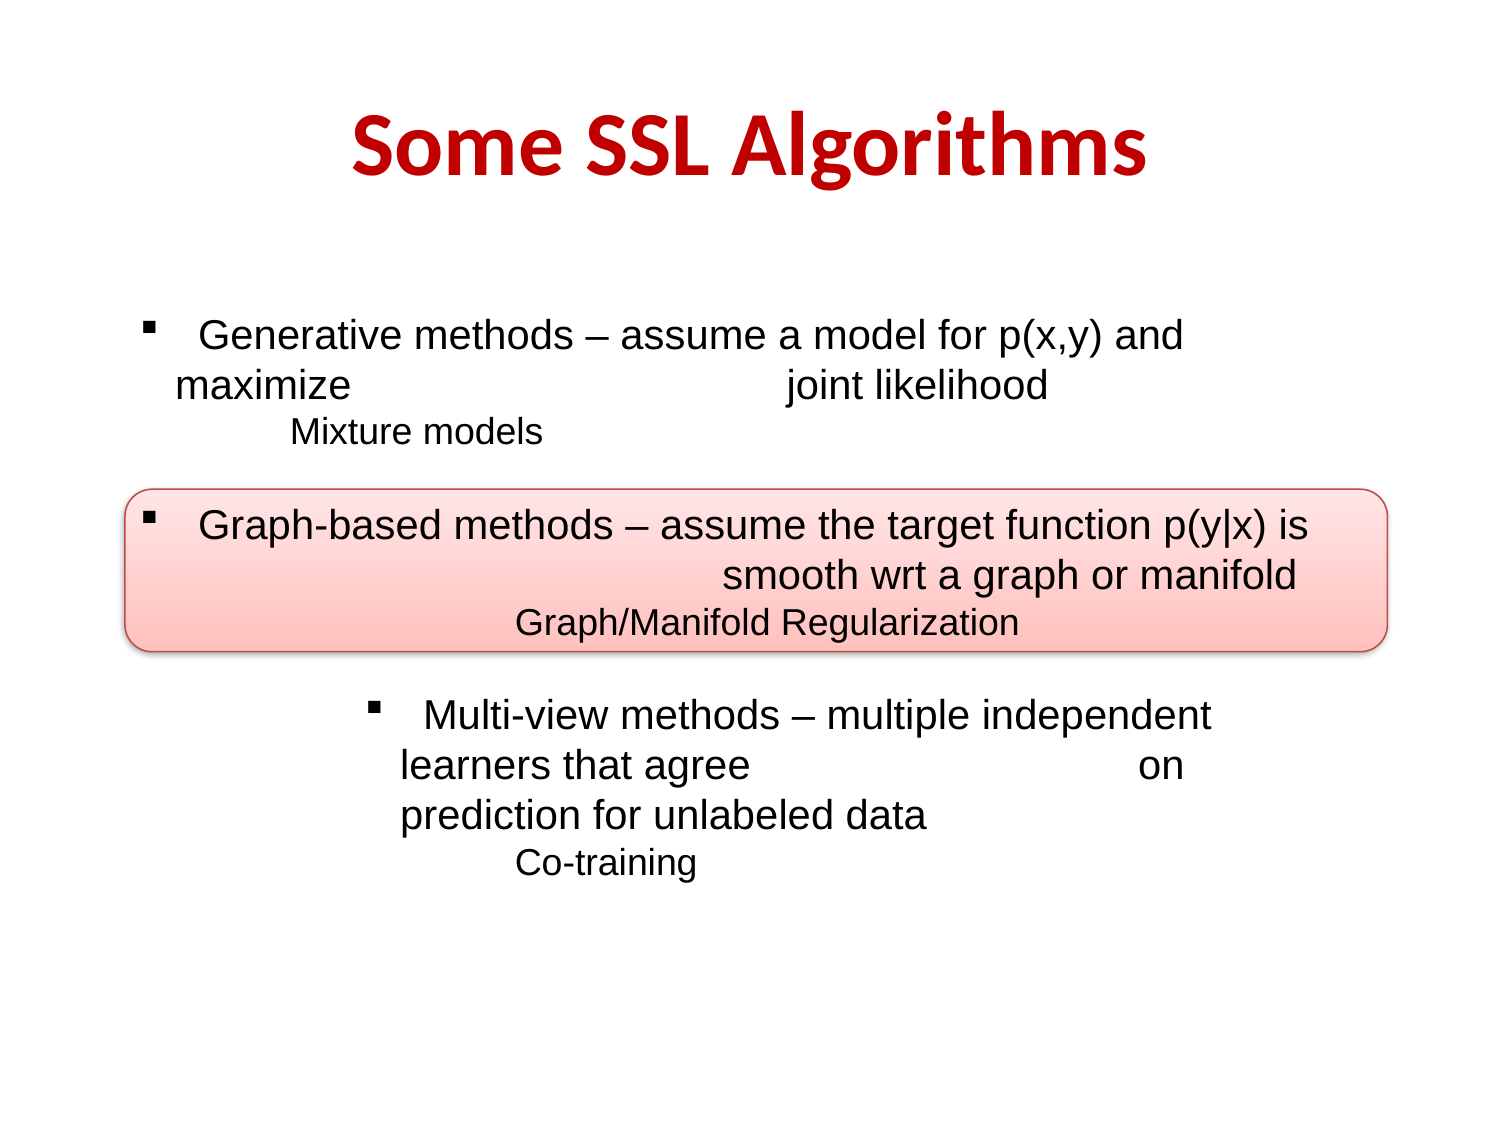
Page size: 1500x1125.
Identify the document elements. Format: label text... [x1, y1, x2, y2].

title Some SSL Algorithms [75, 45, 1425, 233]
text_box [1375, 492, 1389, 649]
text_box Generative methods – assume a model for p(x,y) and maximize joint likelihood Mixture models Graph-based methods – assume the target function p(y|x) is smooth wrt a graph or manifold Graph/Manifold Regularization Multi-view methods – multiple independent learners that agree on prediction for unlabeled data Co-training [125, 299, 1375, 980]
